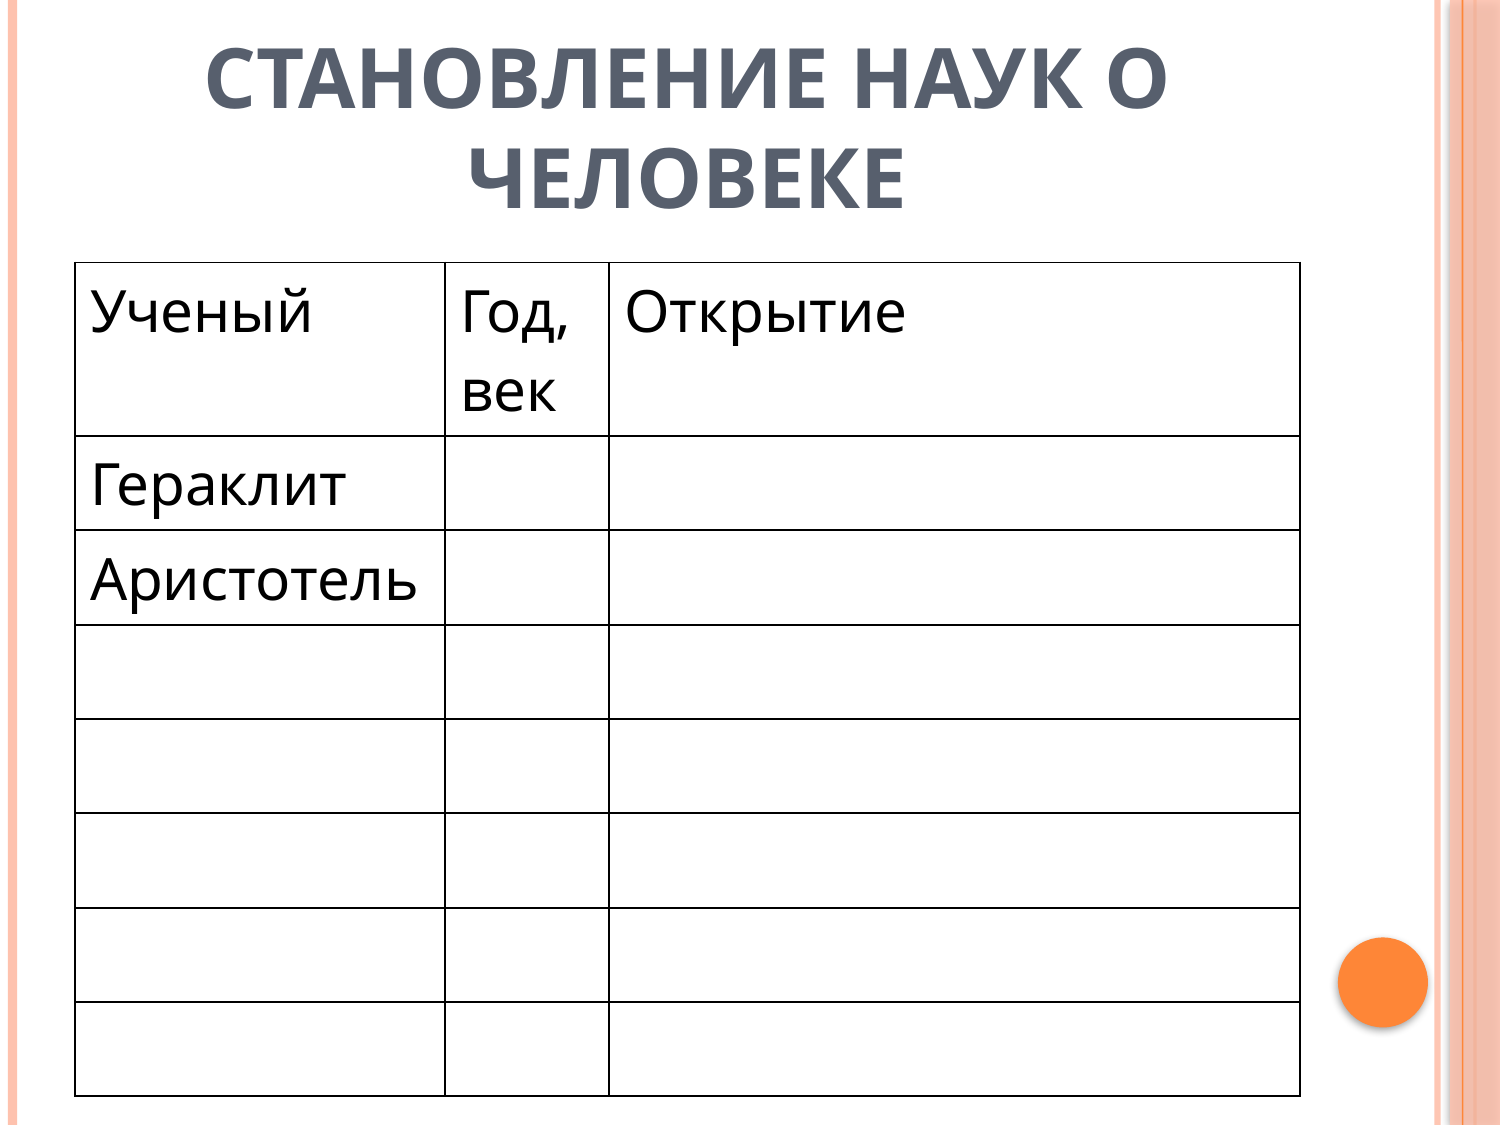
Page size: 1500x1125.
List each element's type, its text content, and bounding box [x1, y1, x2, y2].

table_cell [446, 909, 608, 1001]
table_header Год, век [446, 263, 608, 435]
table_cell [76, 720, 444, 812]
table_cell Аристотель [76, 531, 444, 624]
table_cell [76, 814, 444, 907]
table_cell [446, 626, 608, 718]
table_cell [610, 626, 1299, 718]
table_cell [446, 437, 608, 529]
table_cell [610, 814, 1299, 907]
title Становление наук о человеке [75, 45, 1300, 233]
table_cell [610, 437, 1299, 529]
table_cell [446, 1003, 608, 1095]
table_cell [446, 531, 608, 624]
table_header Открытие [610, 263, 1299, 435]
table_cell [76, 1003, 444, 1095]
table_cell [610, 909, 1299, 1001]
table_cell [610, 720, 1299, 812]
table_cell [76, 626, 444, 718]
table_cell [76, 909, 444, 1001]
table_cell [610, 1003, 1299, 1095]
table_header Ученый [76, 263, 444, 435]
table_cell [446, 814, 608, 907]
table_cell [610, 531, 1299, 624]
table_cell [446, 720, 608, 812]
table_cell Гераклит [76, 437, 444, 529]
